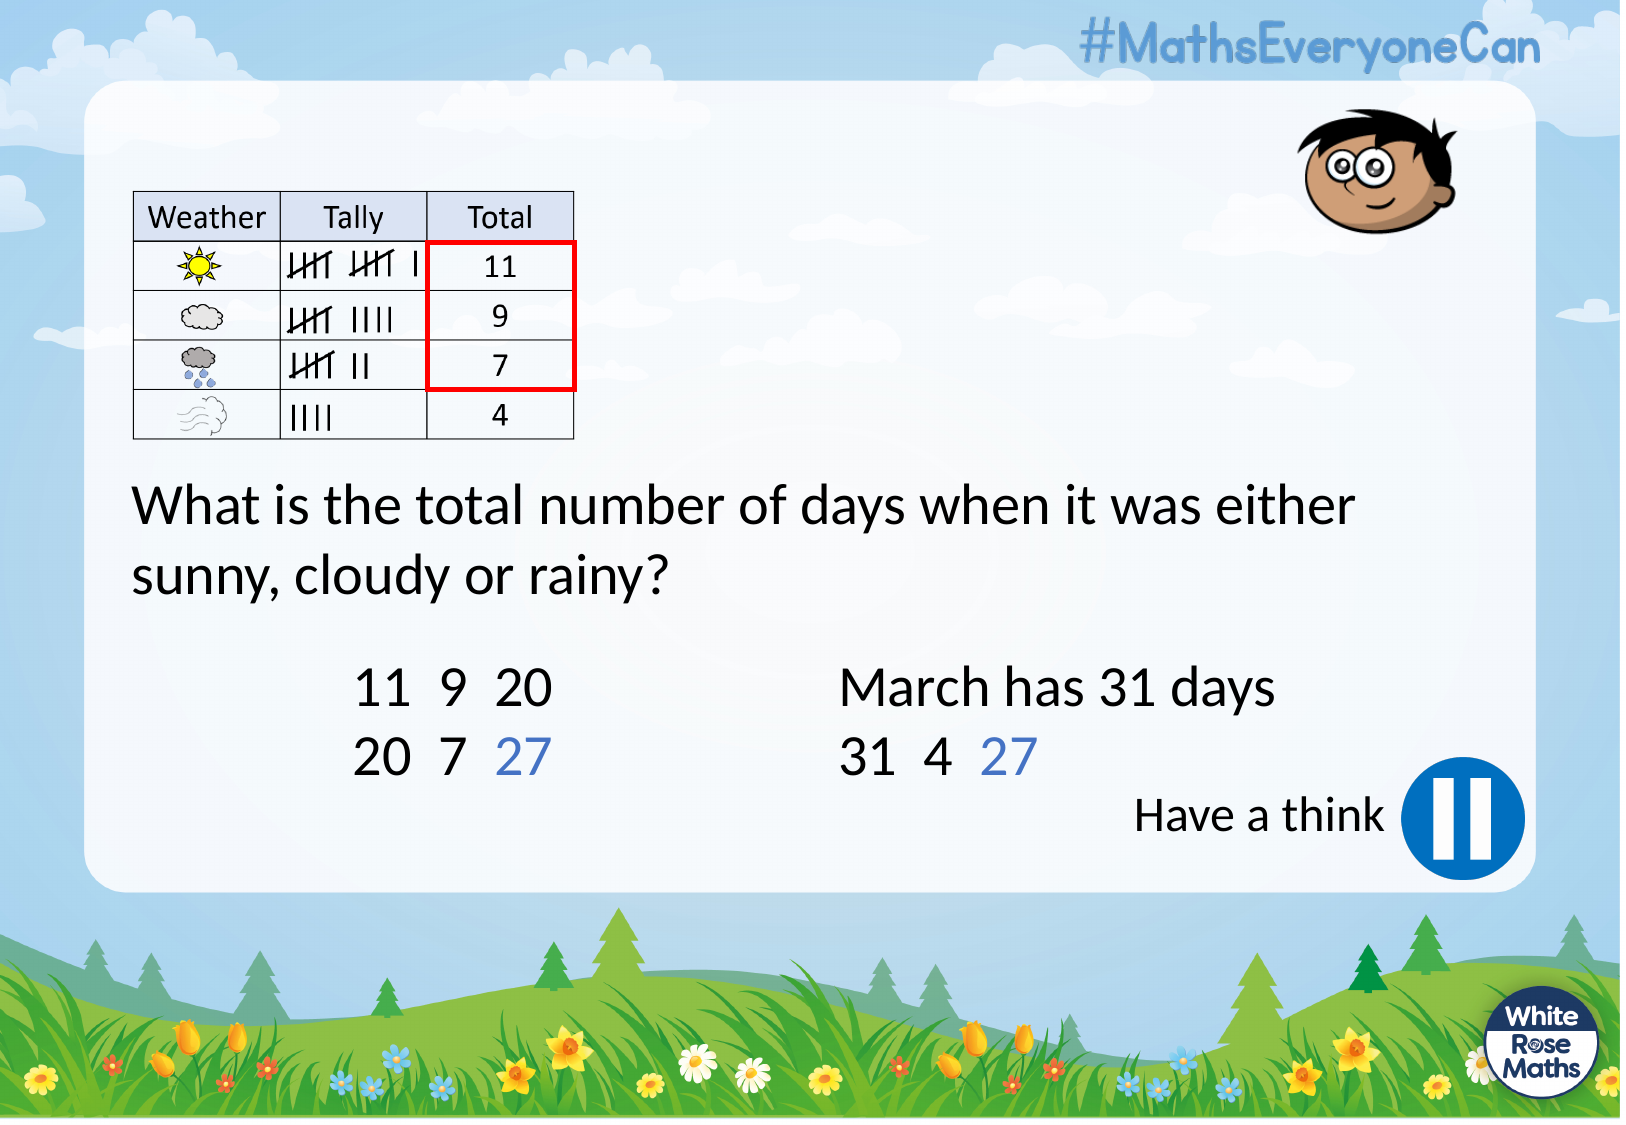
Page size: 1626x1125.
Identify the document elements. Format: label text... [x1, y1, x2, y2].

text_box Have a think [1119, 774, 1401, 849]
picture [0, 0, 1626, 1125]
text_box What is the total number of days when it was either sunny, cloudy or rainy? [116, 458, 1486, 614]
text_box [117, 91, 1625, 871]
text_box March has 31 days [823, 640, 1382, 726]
